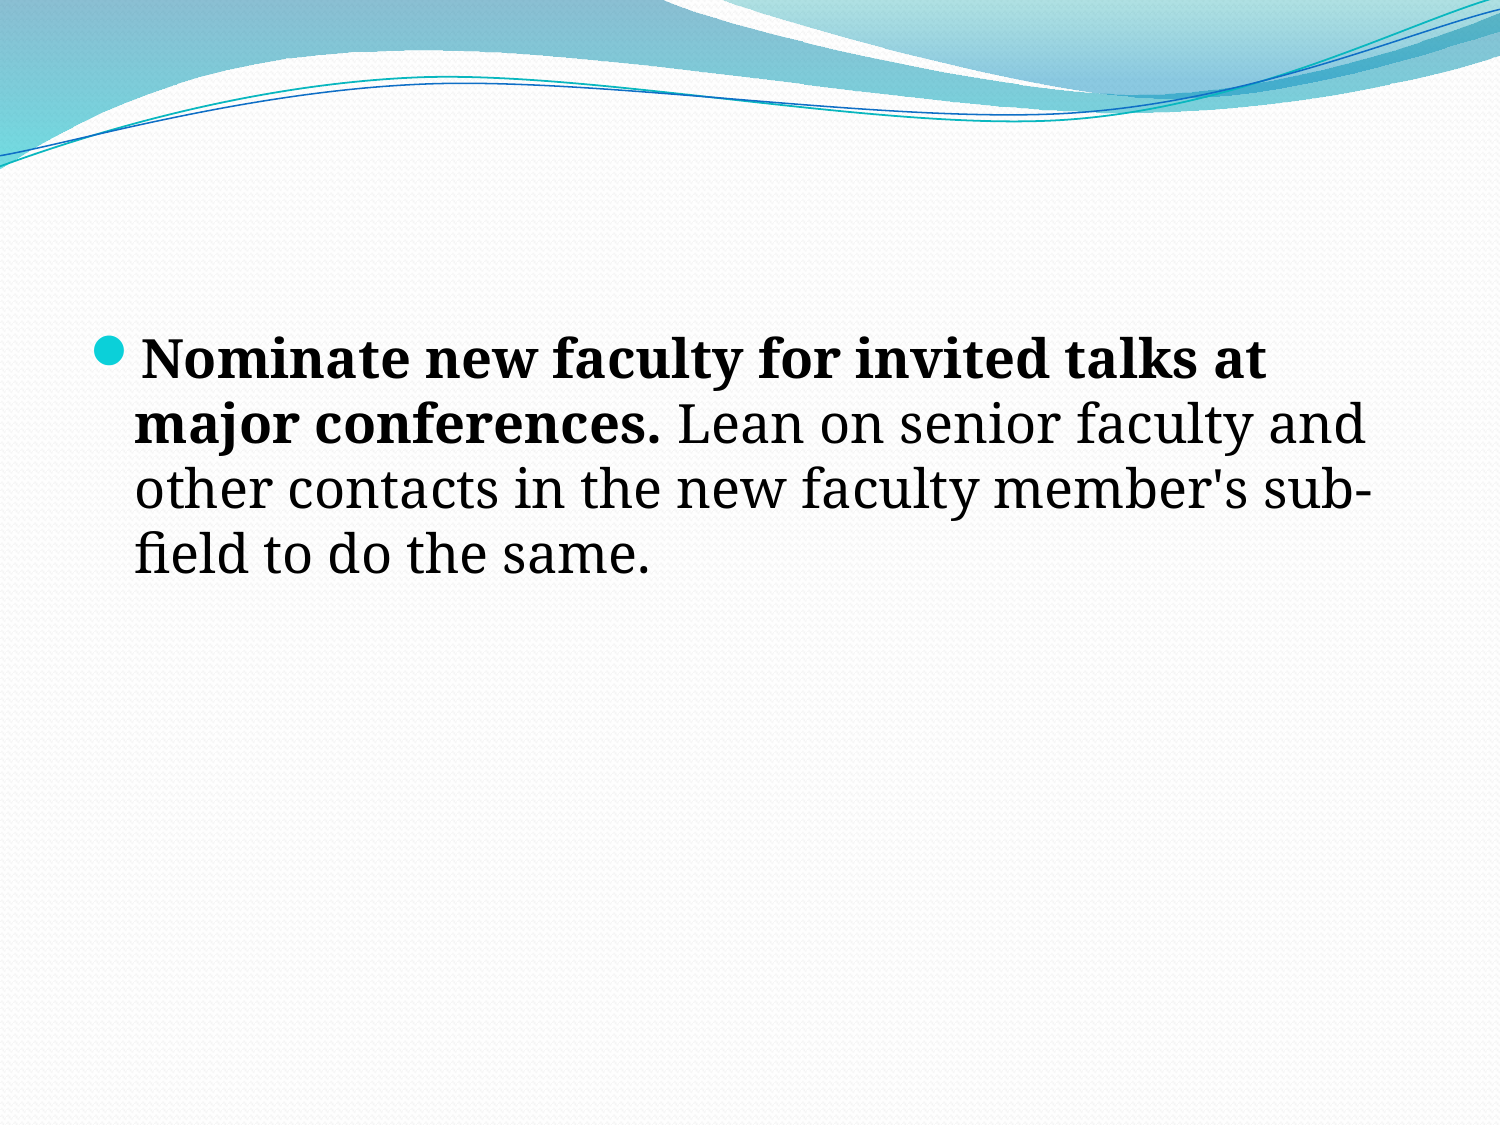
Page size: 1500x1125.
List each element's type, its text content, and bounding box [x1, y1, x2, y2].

list Nominate new faculty for invited talks at major conferences. Lean on senior faculty and other contacts in the new faculty member's sub-field to do the same. [75, 317, 1425, 1038]
